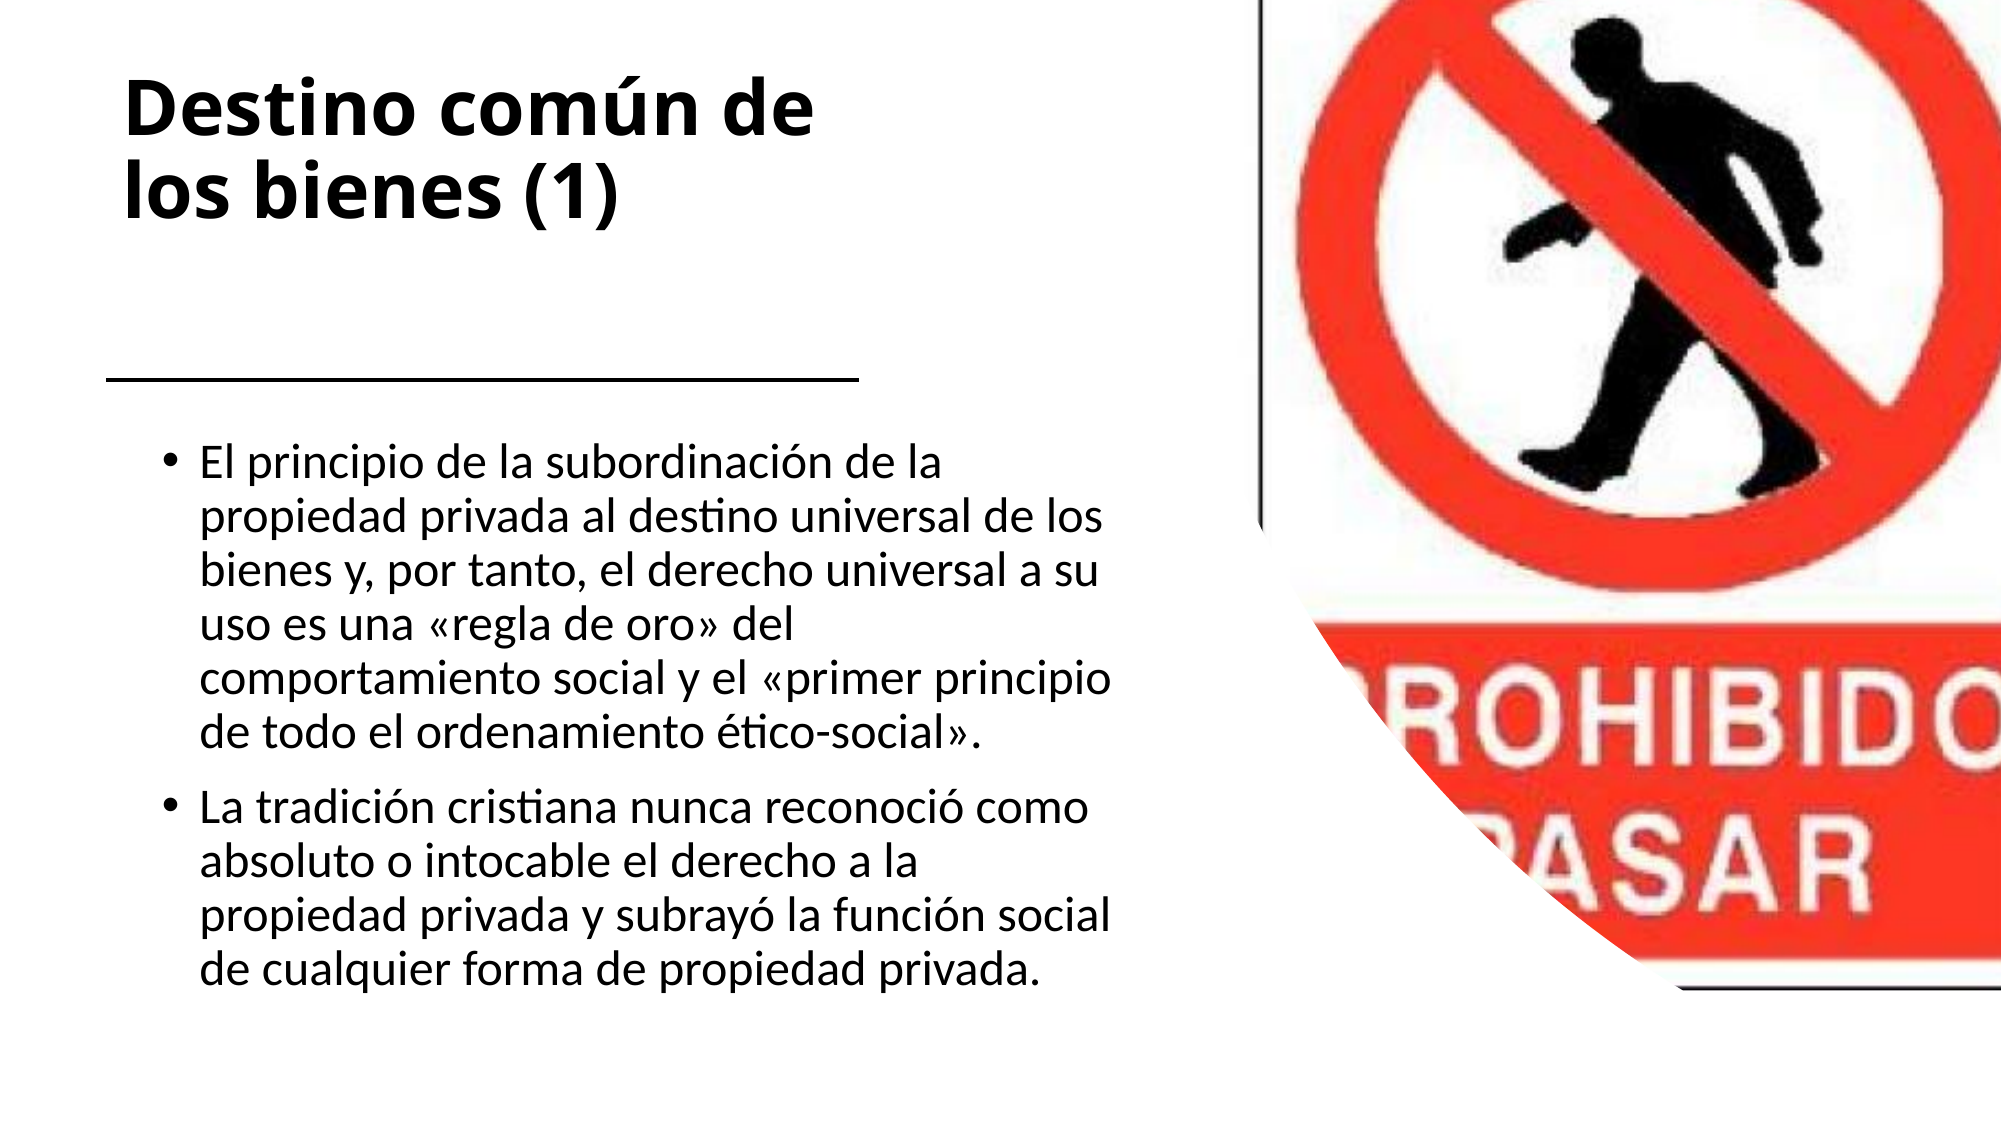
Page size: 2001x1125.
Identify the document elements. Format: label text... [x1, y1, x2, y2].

title Destino común de los bienes (1) [107, 59, 948, 338]
picture [1142, 0, 2001, 991]
list El principio de la subordinación de la propiedad privada al destino universal de los bienes y, por tanto, el derecho universal a su uso es una «regla de oro» del comportamiento social y el «primer principio de todo el ordenamiento ético-social». La tradición cristiana nunca reconoció como absoluto o intocable el derecho a la propiedad privada y subrayó la función social de cualquier forma de propiedad privada. [146, 427, 1128, 1066]
